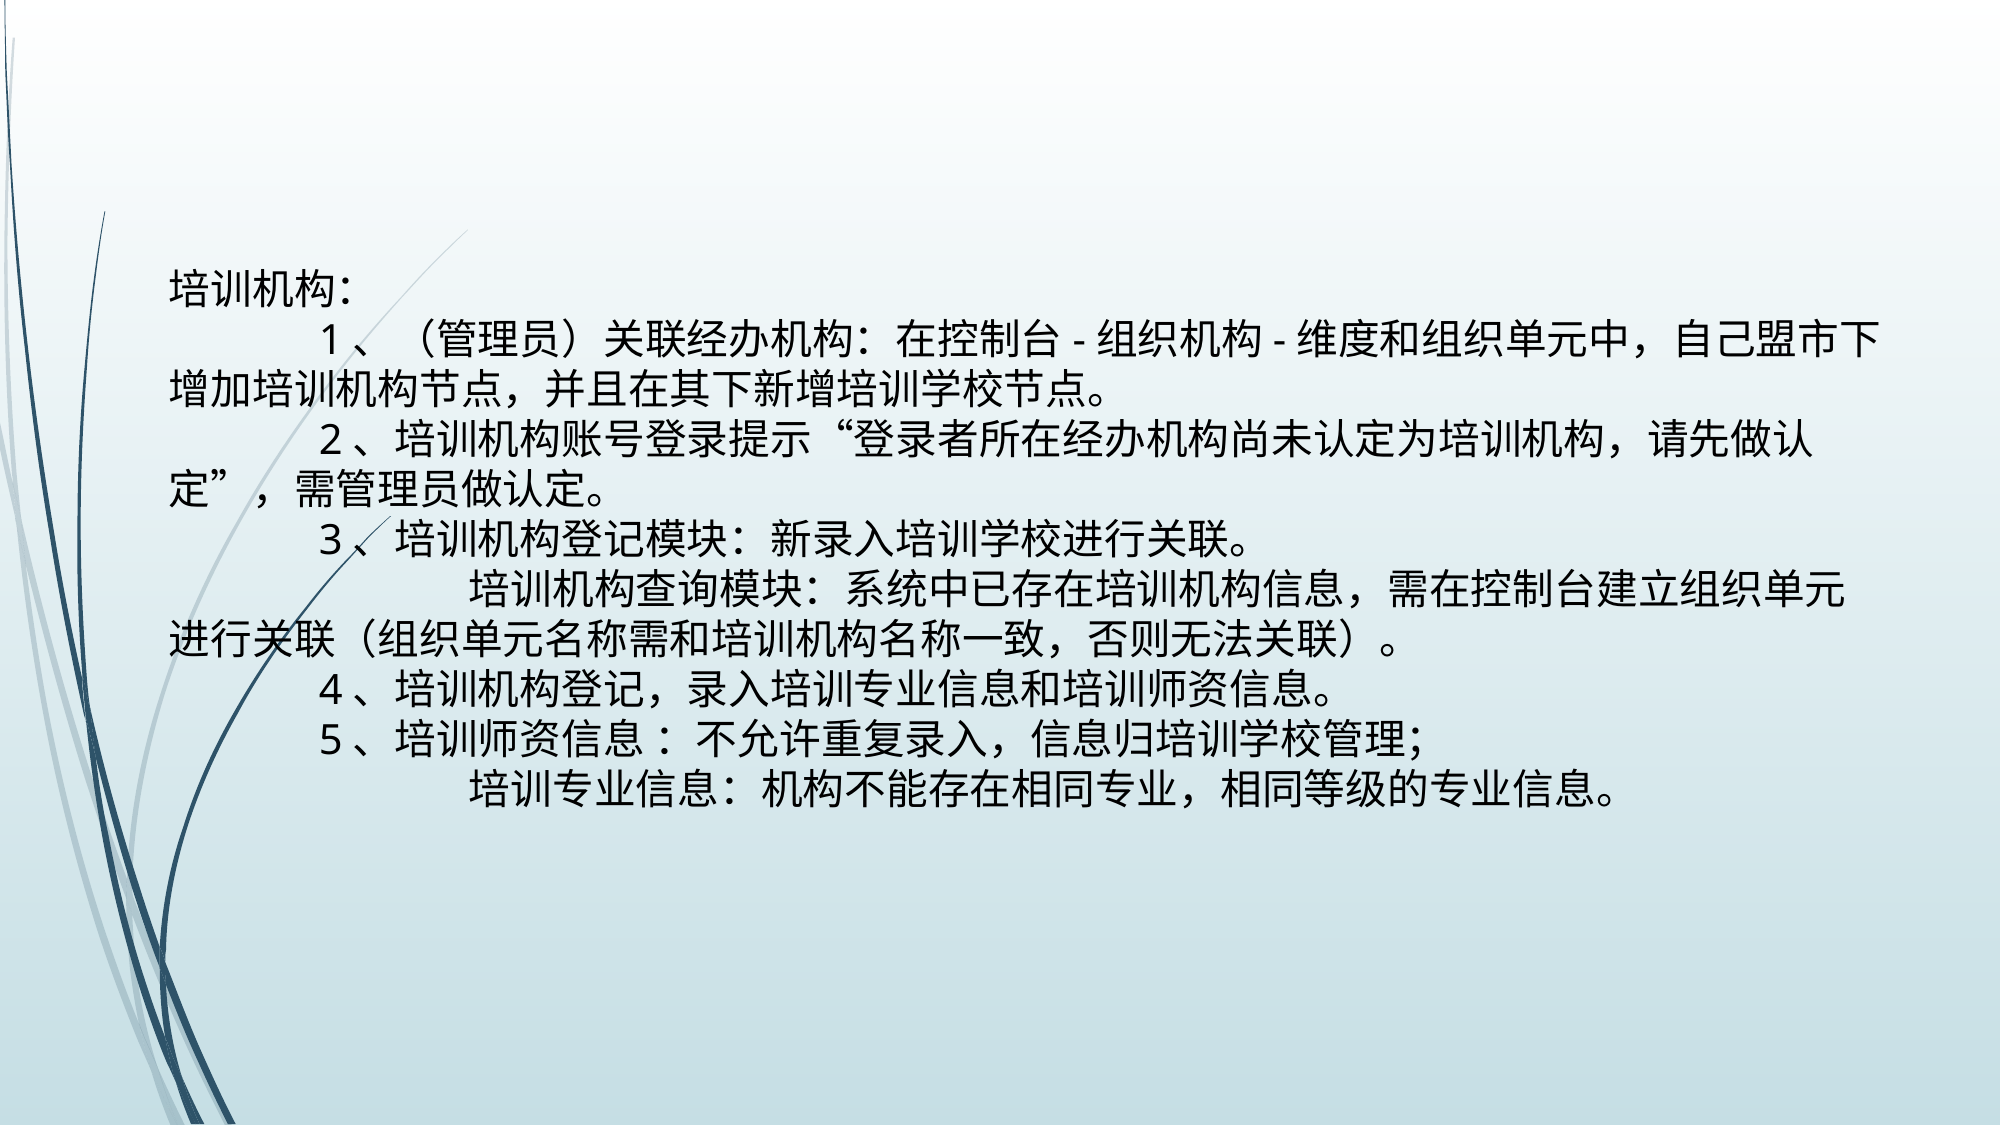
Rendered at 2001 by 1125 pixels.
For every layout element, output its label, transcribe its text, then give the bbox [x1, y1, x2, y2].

text_box 培训机构： 1、（管理员）关联经办机构：在控制台-组织机构-维度和组织单元中，自己盟市下增加培训机构节点，并且在其下新增培训学校节点。 2、培训机构账号登录提示“登录者所在经办机构尚未认定为培训机构，请先做认定”，需管理员做认定。 3、培训机构登记模块：新录入培训学校进行关联。 培训机构查询模块：系统中已存在培训机构信息，需在控制台建立组织单元进行关联（组织单元名称需和培训机构名称一致，否则无法关联）。 4、培训机构登记，录入培训专业信息和培训师资信息。 5、培训师资信息 ：不允许重复录入，信息归培训学校管理； 培训专业信息：机构不能存在相同专业，相同等级的专业信息。 [154, 255, 1901, 821]
